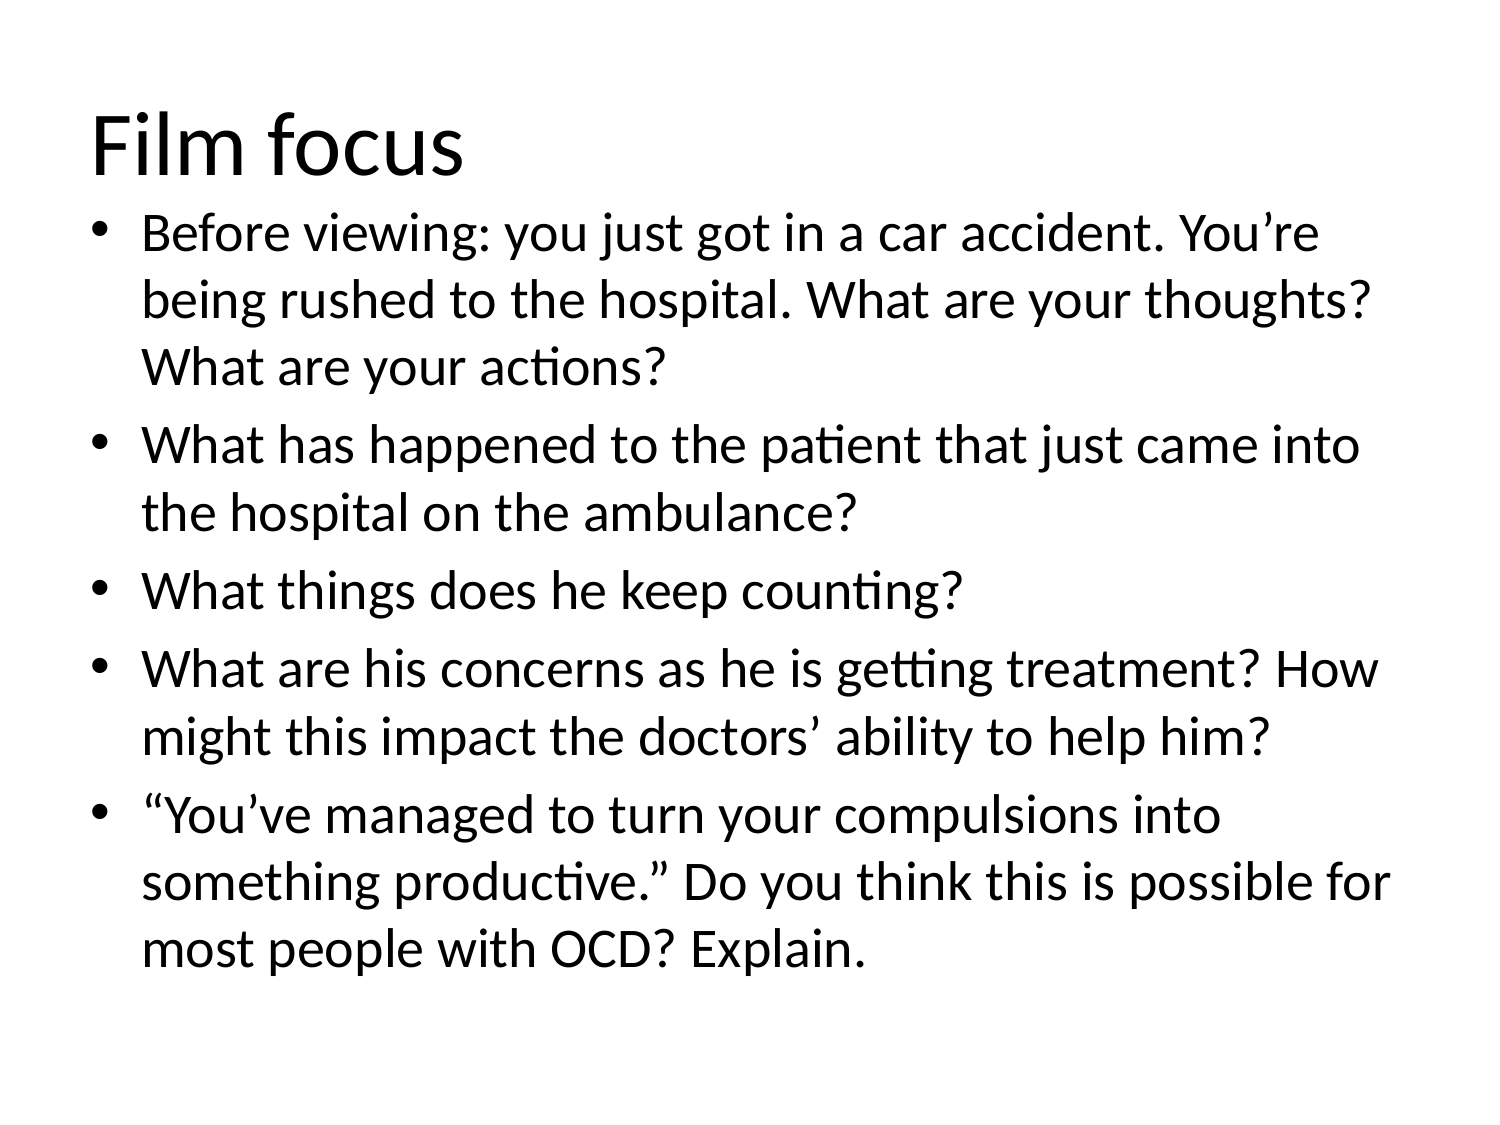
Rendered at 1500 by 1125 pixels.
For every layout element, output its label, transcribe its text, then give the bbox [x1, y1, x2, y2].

list Before viewing: you just got in a car accident. You’re being rushed to the hospital. What are your thoughts? What are your actions? What has happened to the patient that just came into the hospital on the ambulance? What things does he keep counting? What are his concerns as he is getting treatment? How might this impact the doctors’ ability to help him? “You’ve managed to turn your compulsions into something productive.” Do you think this is possible for most people with OCD? Explain. [75, 187, 1425, 1005]
title Film focus [75, 45, 1425, 187]
